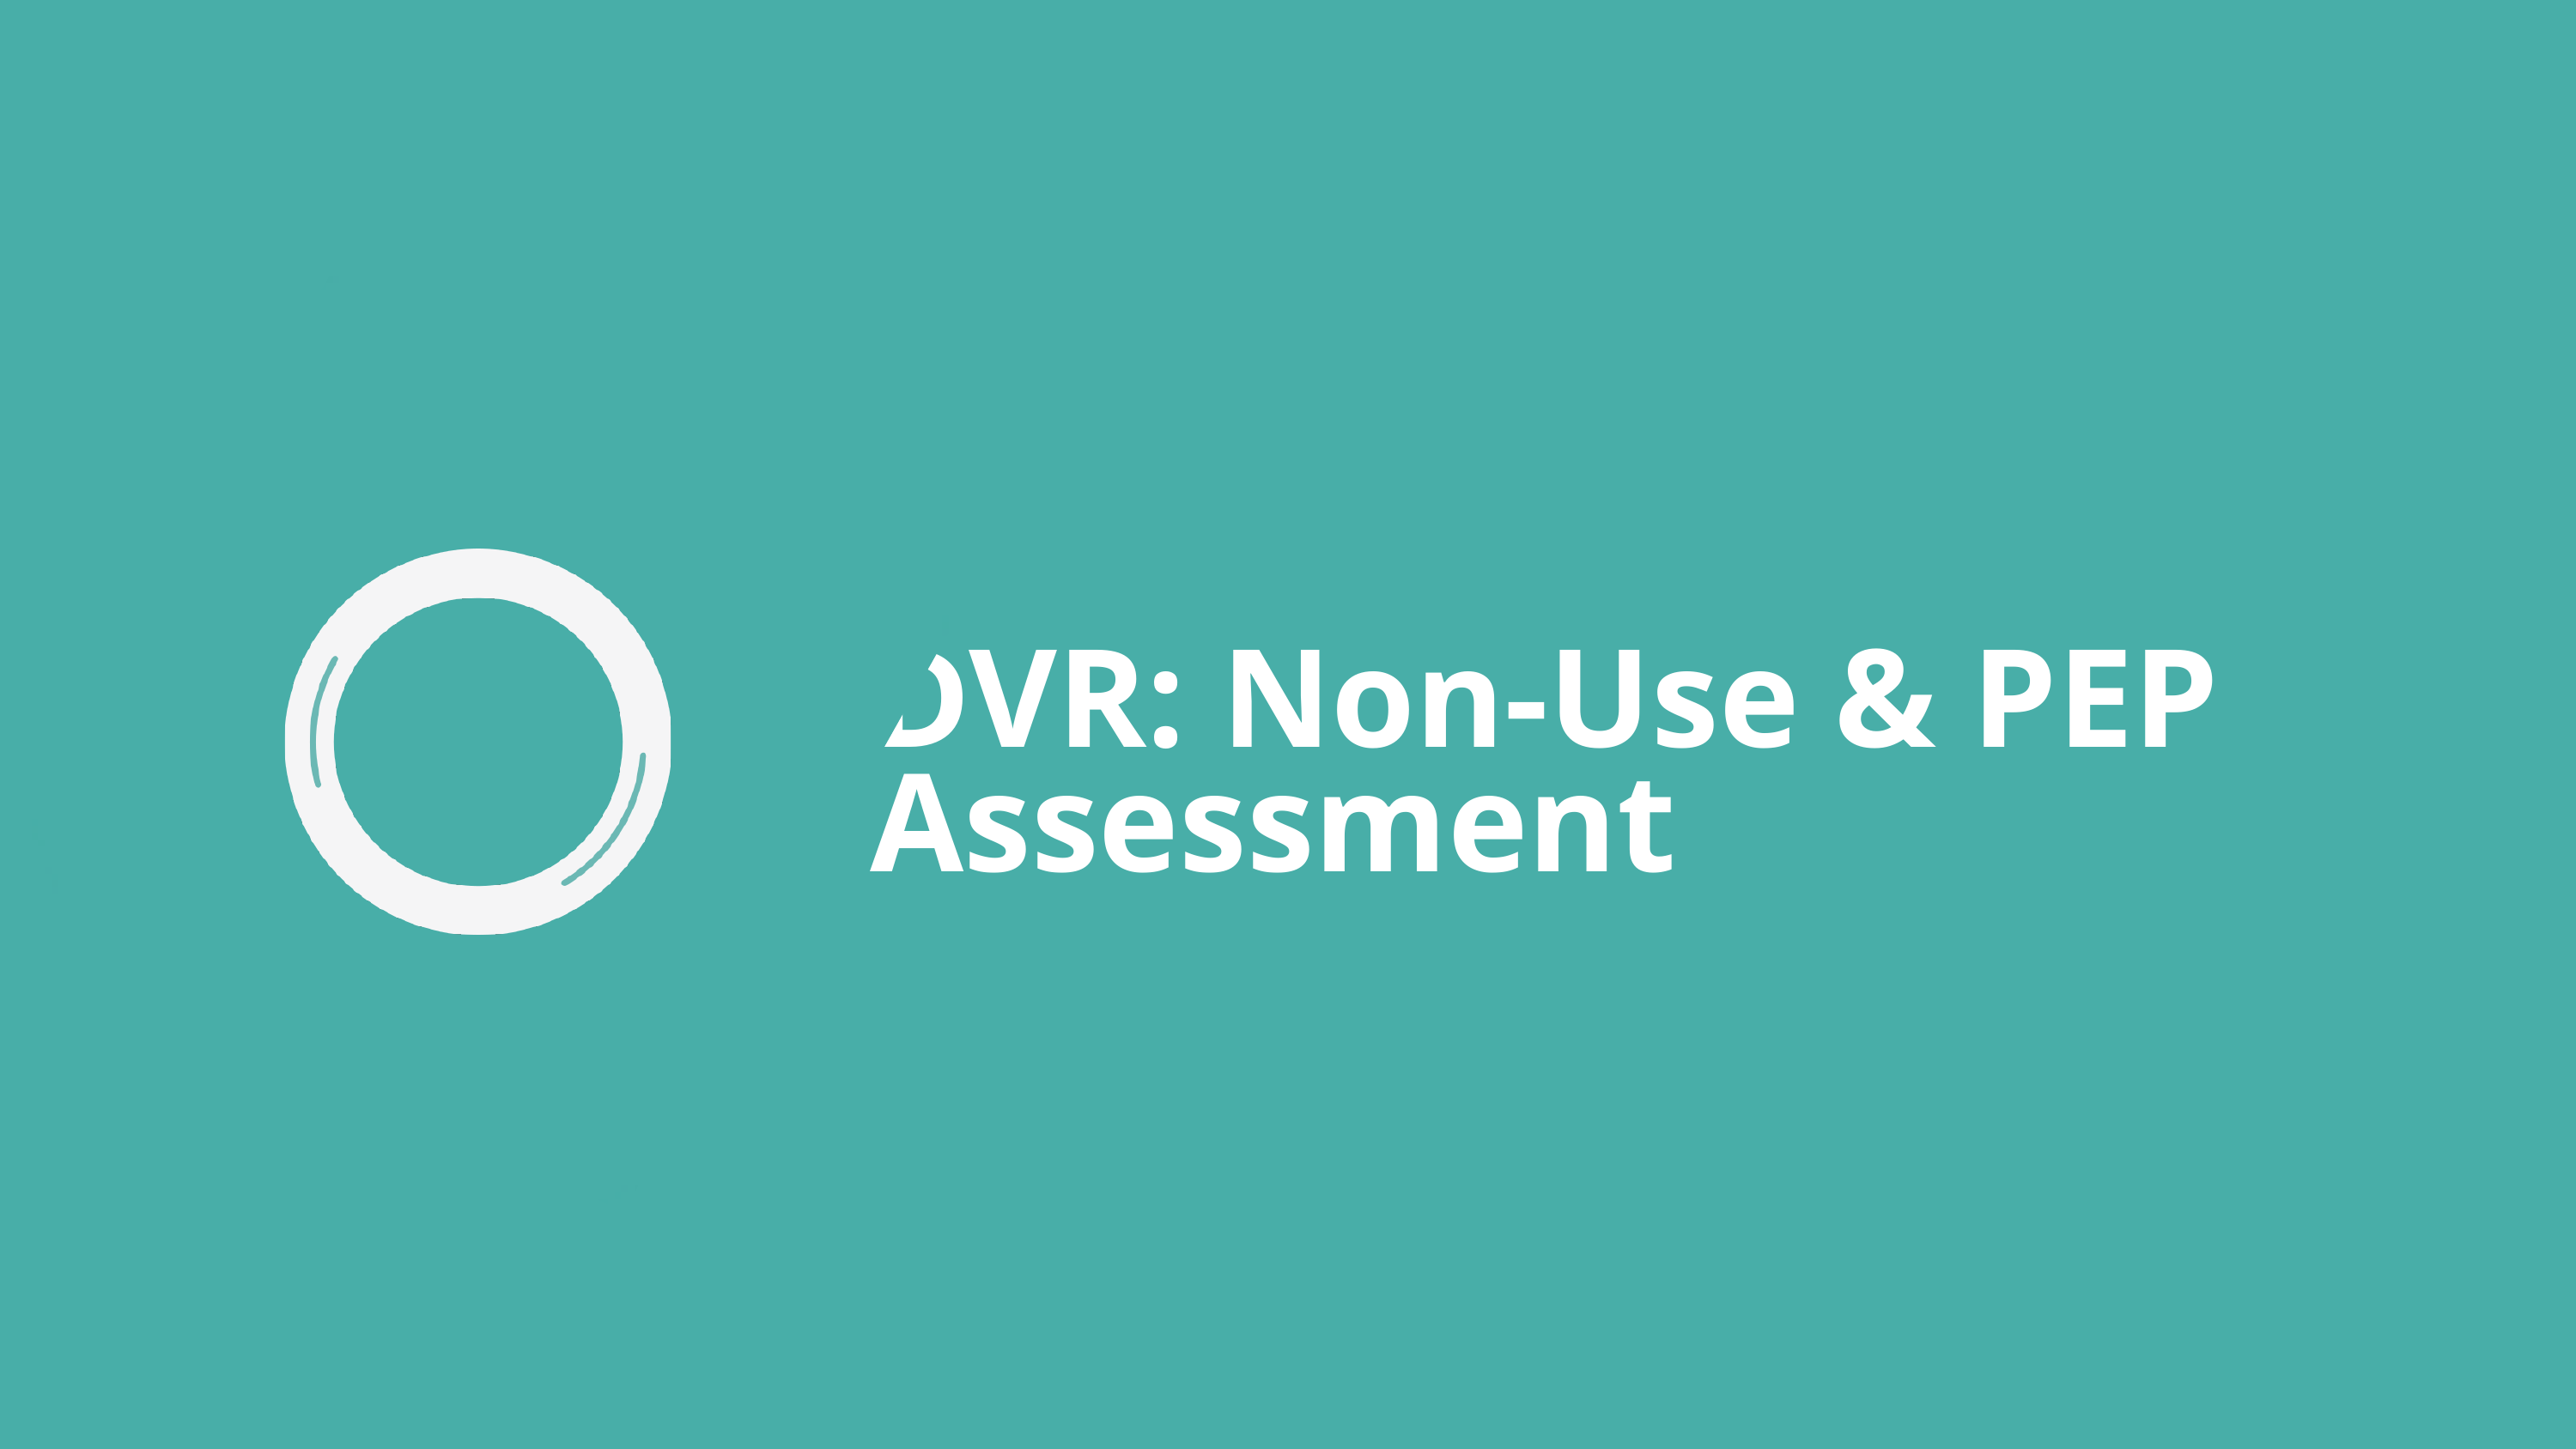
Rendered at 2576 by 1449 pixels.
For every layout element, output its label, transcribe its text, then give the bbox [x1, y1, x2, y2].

text_box DVR: Non-Use & PEP Assessment [960, 649, 2576, 900]
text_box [0, 270, 957, 1214]
